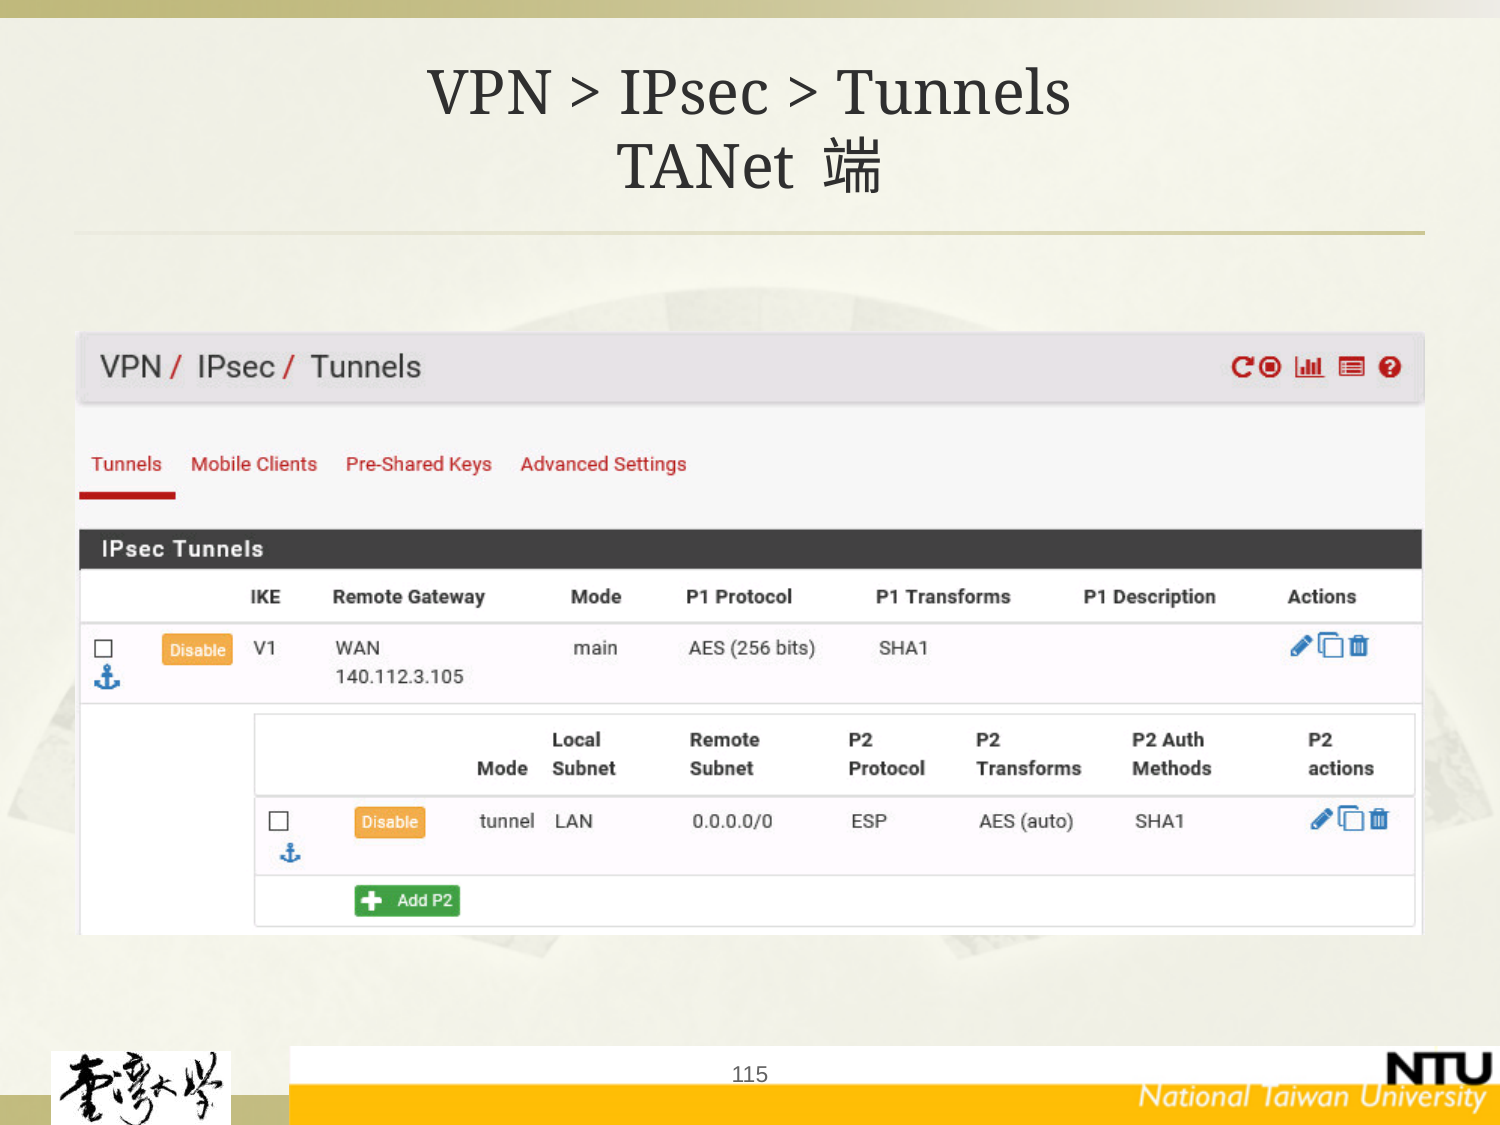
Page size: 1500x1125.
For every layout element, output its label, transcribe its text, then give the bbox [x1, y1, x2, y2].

picture [51, 1051, 231, 1125]
picture [289, 1046, 1500, 1125]
slide_number 115 [675, 1050, 825, 1097]
title VPN > IPsec > Tunnels TANet 端 [75, 45, 1425, 209]
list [74, 330, 1426, 936]
